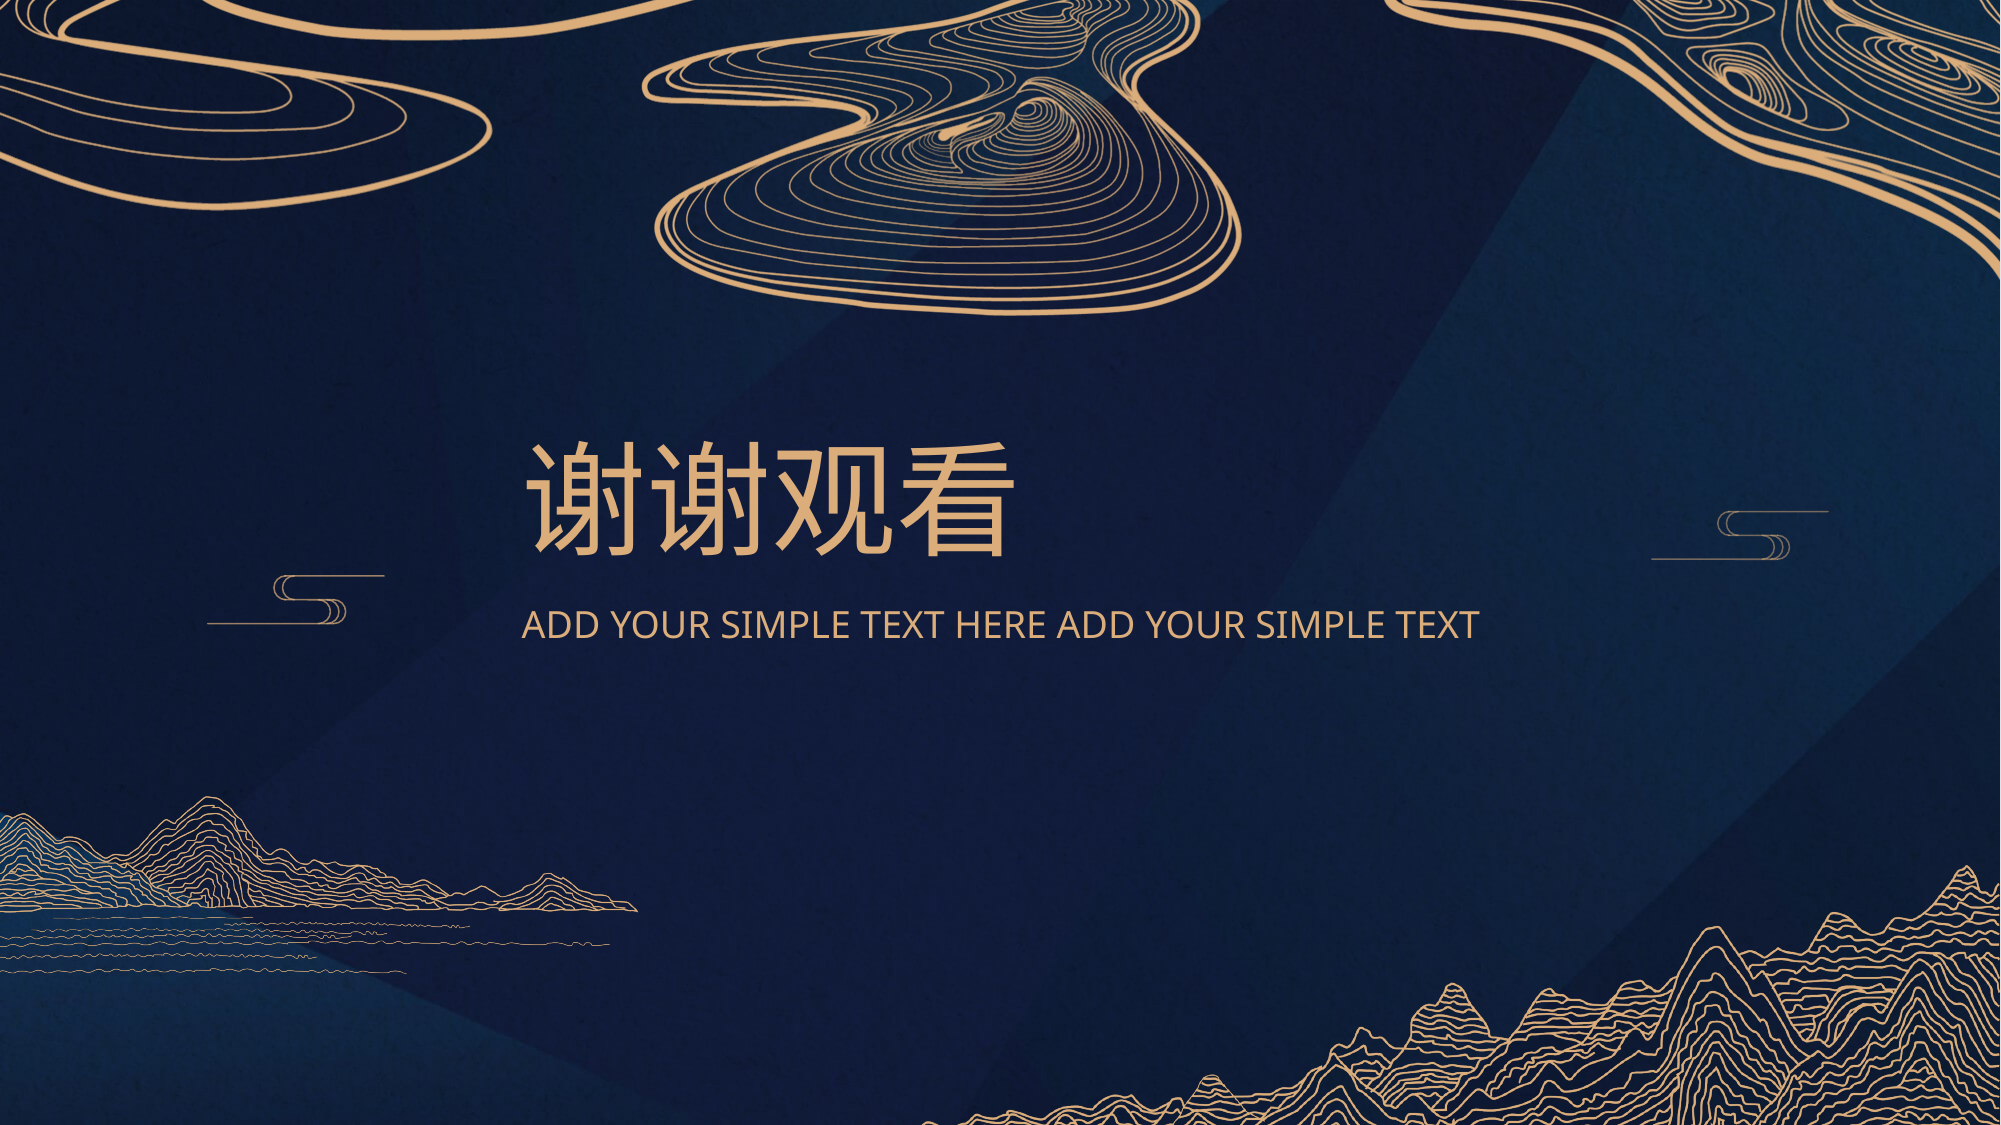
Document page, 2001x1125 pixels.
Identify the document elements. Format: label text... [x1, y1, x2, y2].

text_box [1651, 511, 1829, 560]
text_box 谢谢观看 [506, 414, 1478, 579]
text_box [207, 575, 385, 624]
text_box ADD YOUR SIMPLE TEXT HERE ADD YOUR SIMPLE TEXT [506, 593, 1546, 653]
picture [0, 0, 2001, 1125]
